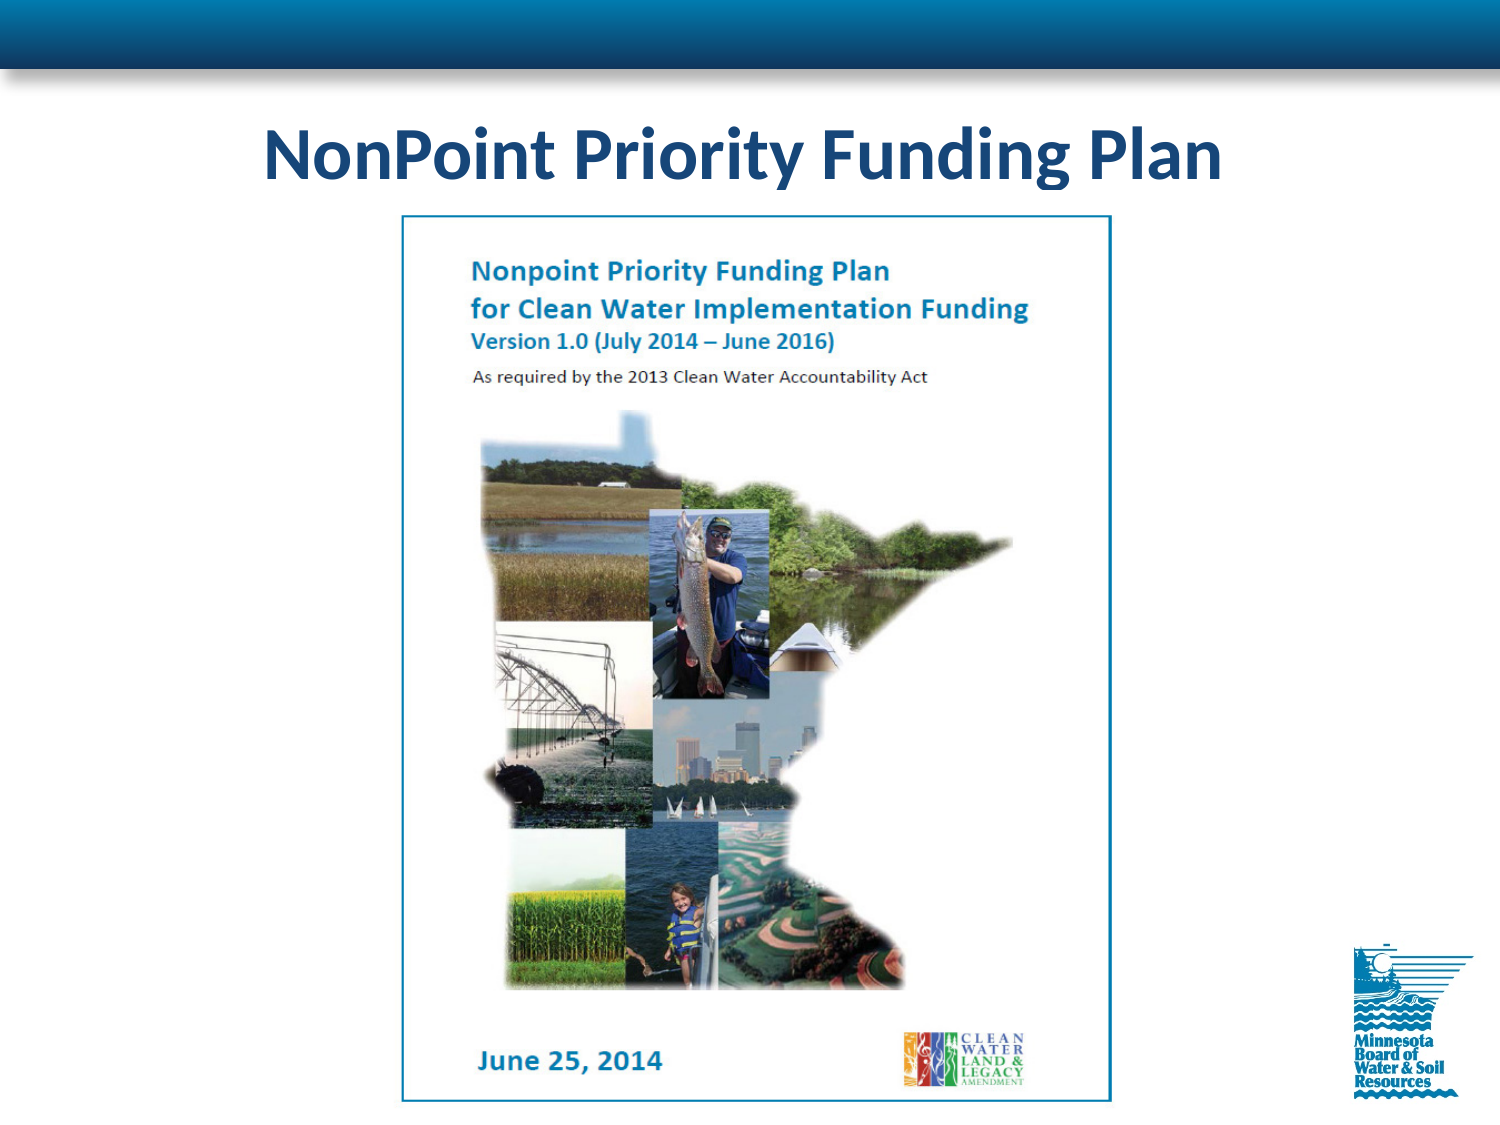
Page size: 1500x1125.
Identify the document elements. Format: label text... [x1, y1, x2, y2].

picture [385, 190, 1123, 1125]
picture [1328, 918, 1500, 1125]
text_box NonPoint Priority Funding Plan [34, 84, 1432, 215]
text_box [0, 0, 1500, 69]
